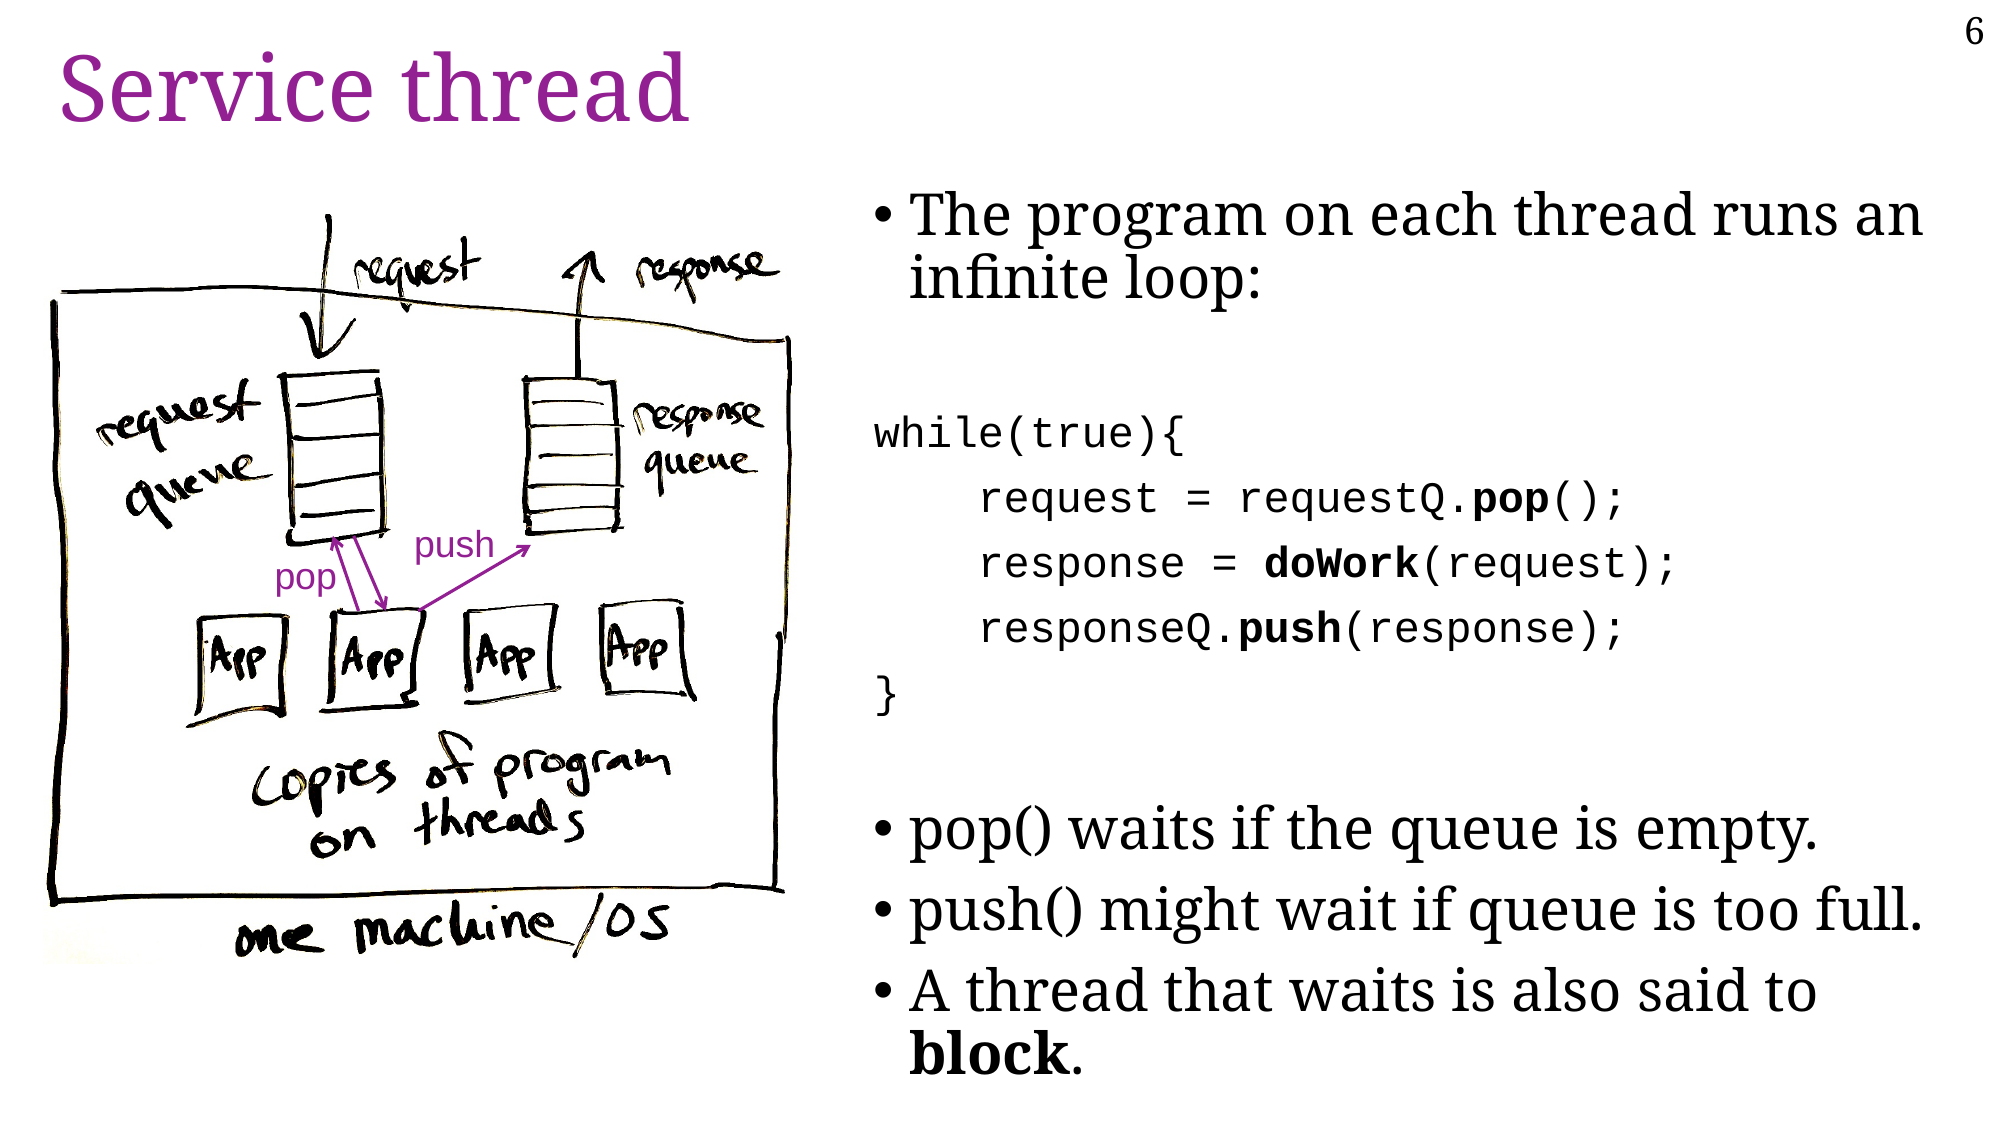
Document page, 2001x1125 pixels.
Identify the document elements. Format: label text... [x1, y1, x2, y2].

title Service thread [43, 25, 1953, 158]
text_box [332, 535, 353, 611]
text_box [353, 535, 386, 611]
text_box 6 [1901, 0, 2000, 60]
list The program on each thread runs an infinite loop: while(true){ request = requestQ.pop(); response = doWork(request); responseQ.push(response); } pop() waits if the queue is empty. push() might wait if queue is too full. A thread that waits is also said to block. [858, 177, 1953, 1101]
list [43, 213, 800, 964]
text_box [418, 544, 531, 611]
